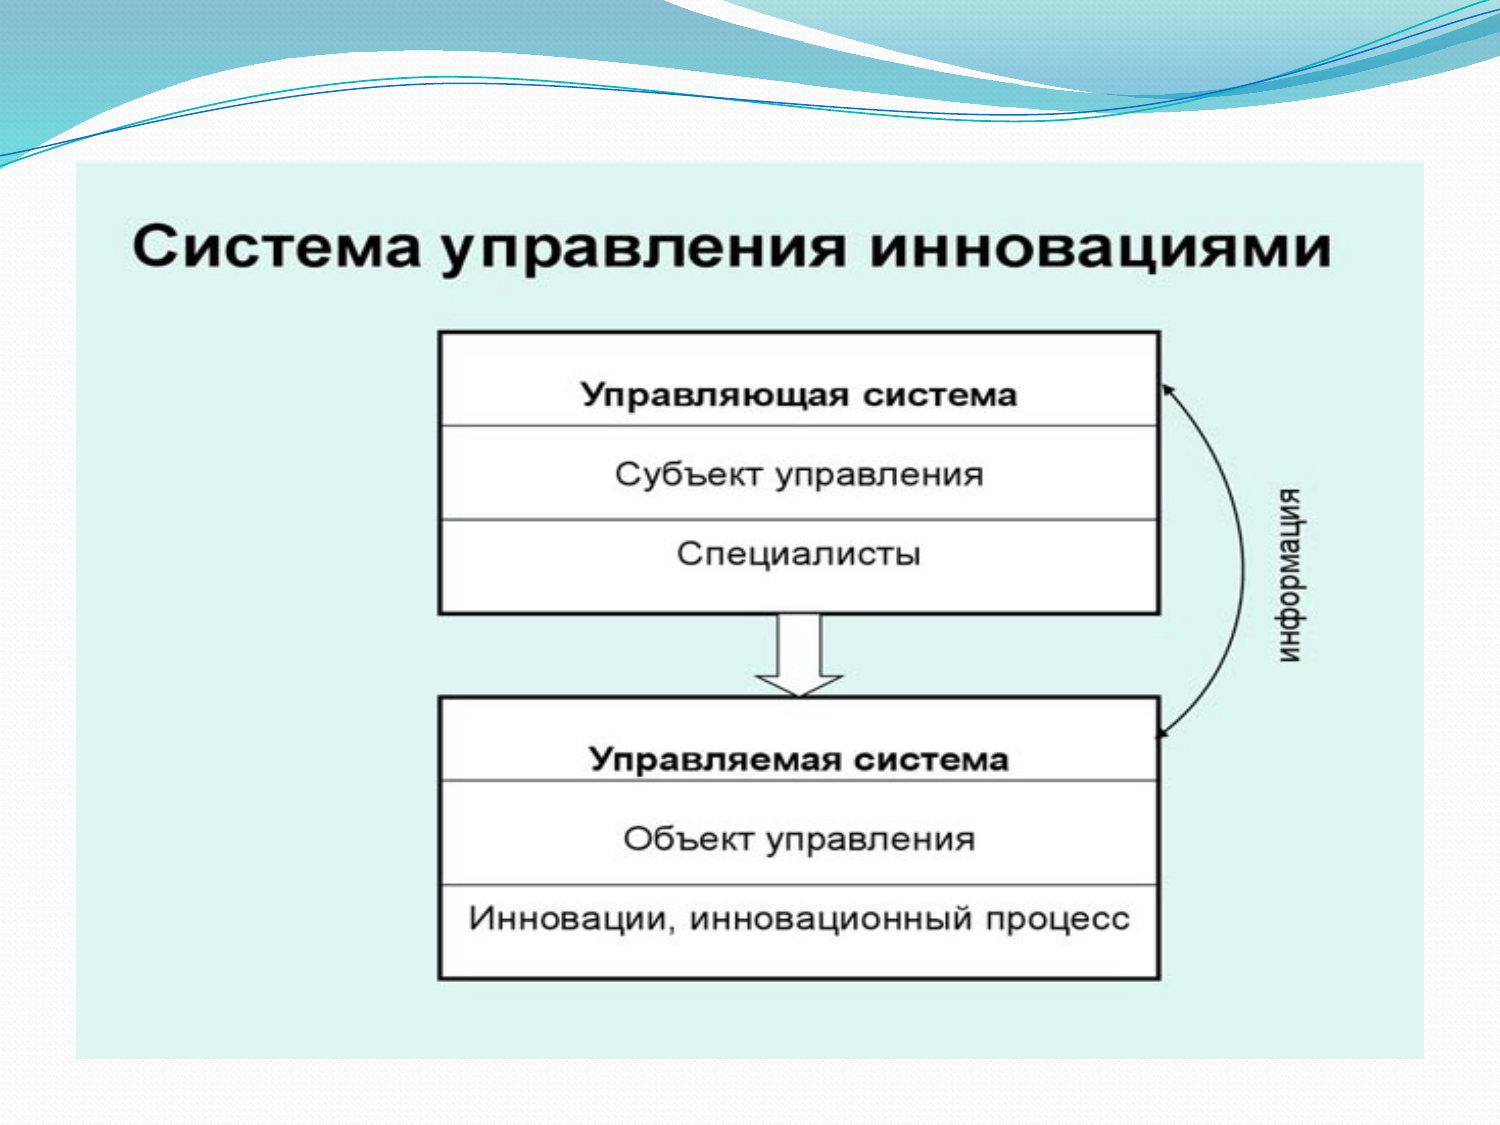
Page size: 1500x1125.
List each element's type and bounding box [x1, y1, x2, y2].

picture [76, 161, 1424, 1059]
